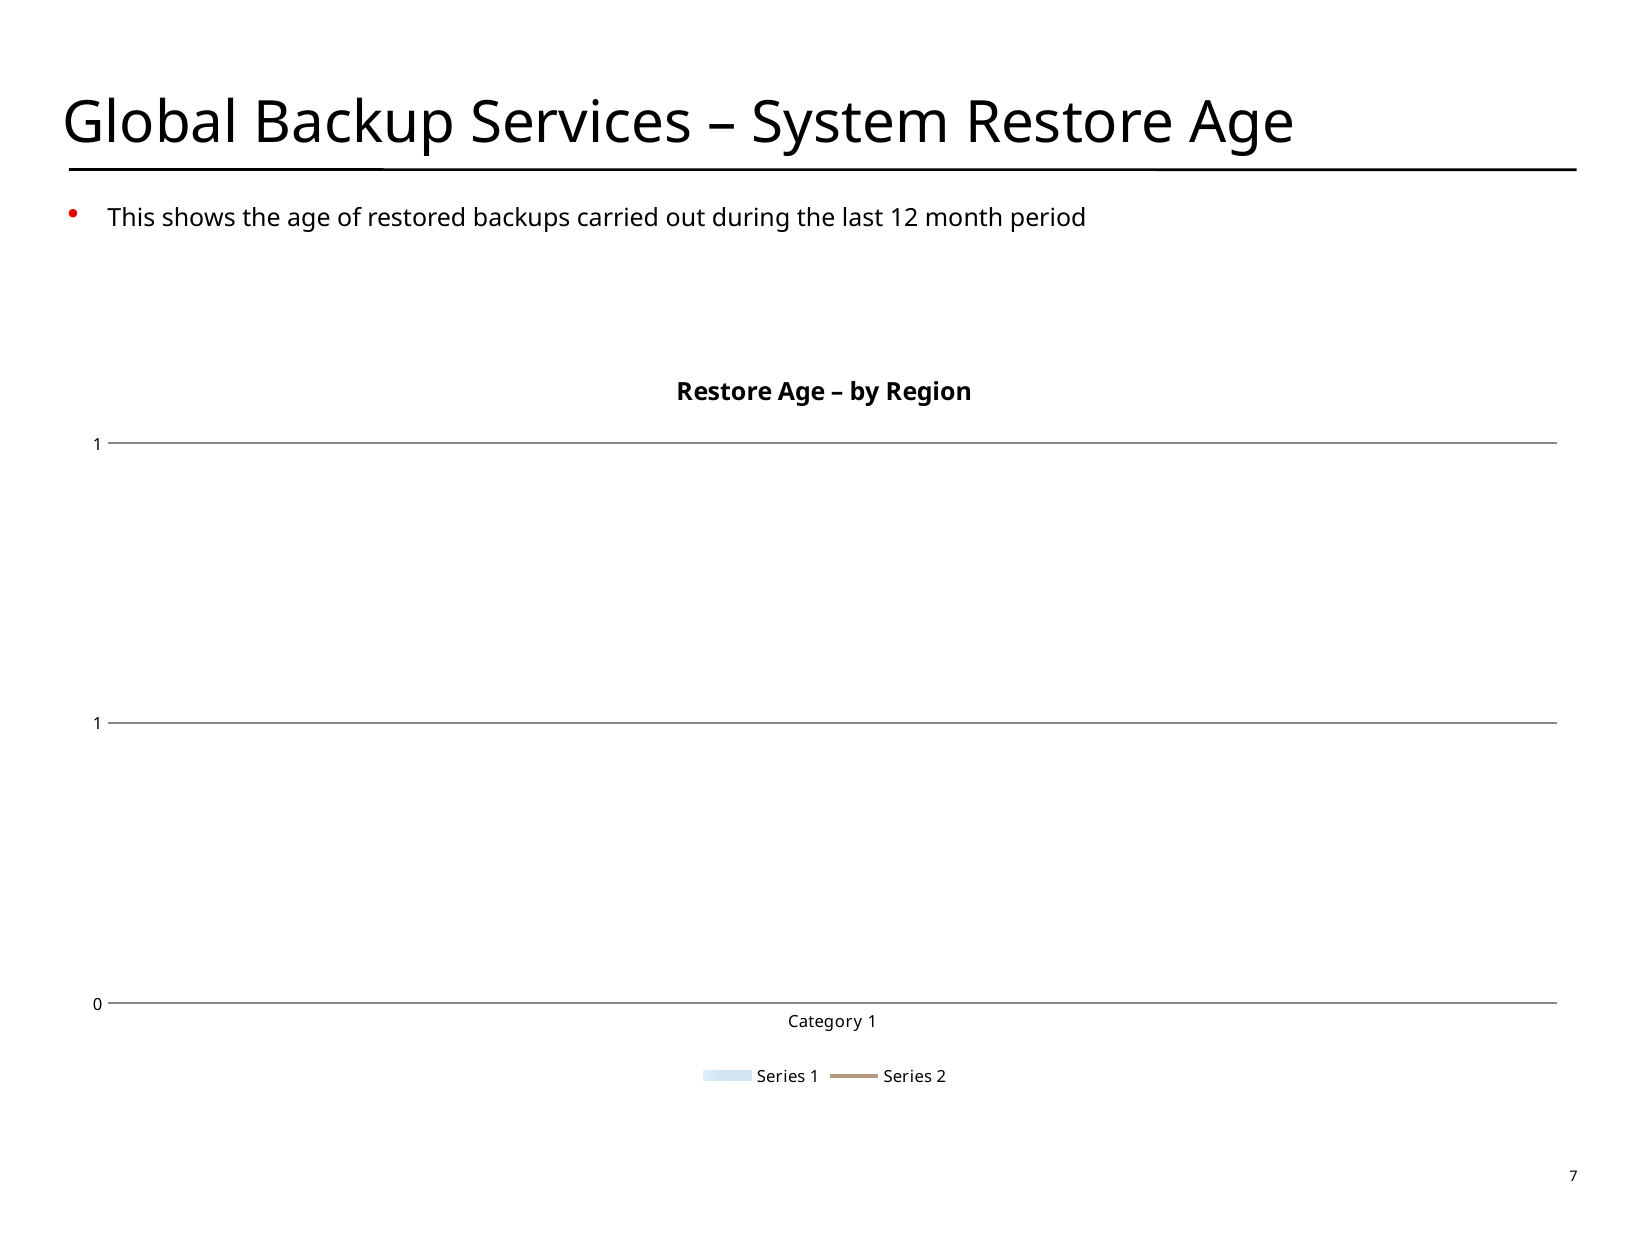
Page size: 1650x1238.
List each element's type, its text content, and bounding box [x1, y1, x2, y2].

chart [62, 343, 1588, 1094]
title Global Backup Services – System Restore Age [62, 0, 1571, 155]
text_box 6 [1509, 1124, 1578, 1187]
list This shows the age of restored backups carried out during the last 12 month period [68, 201, 1484, 342]
